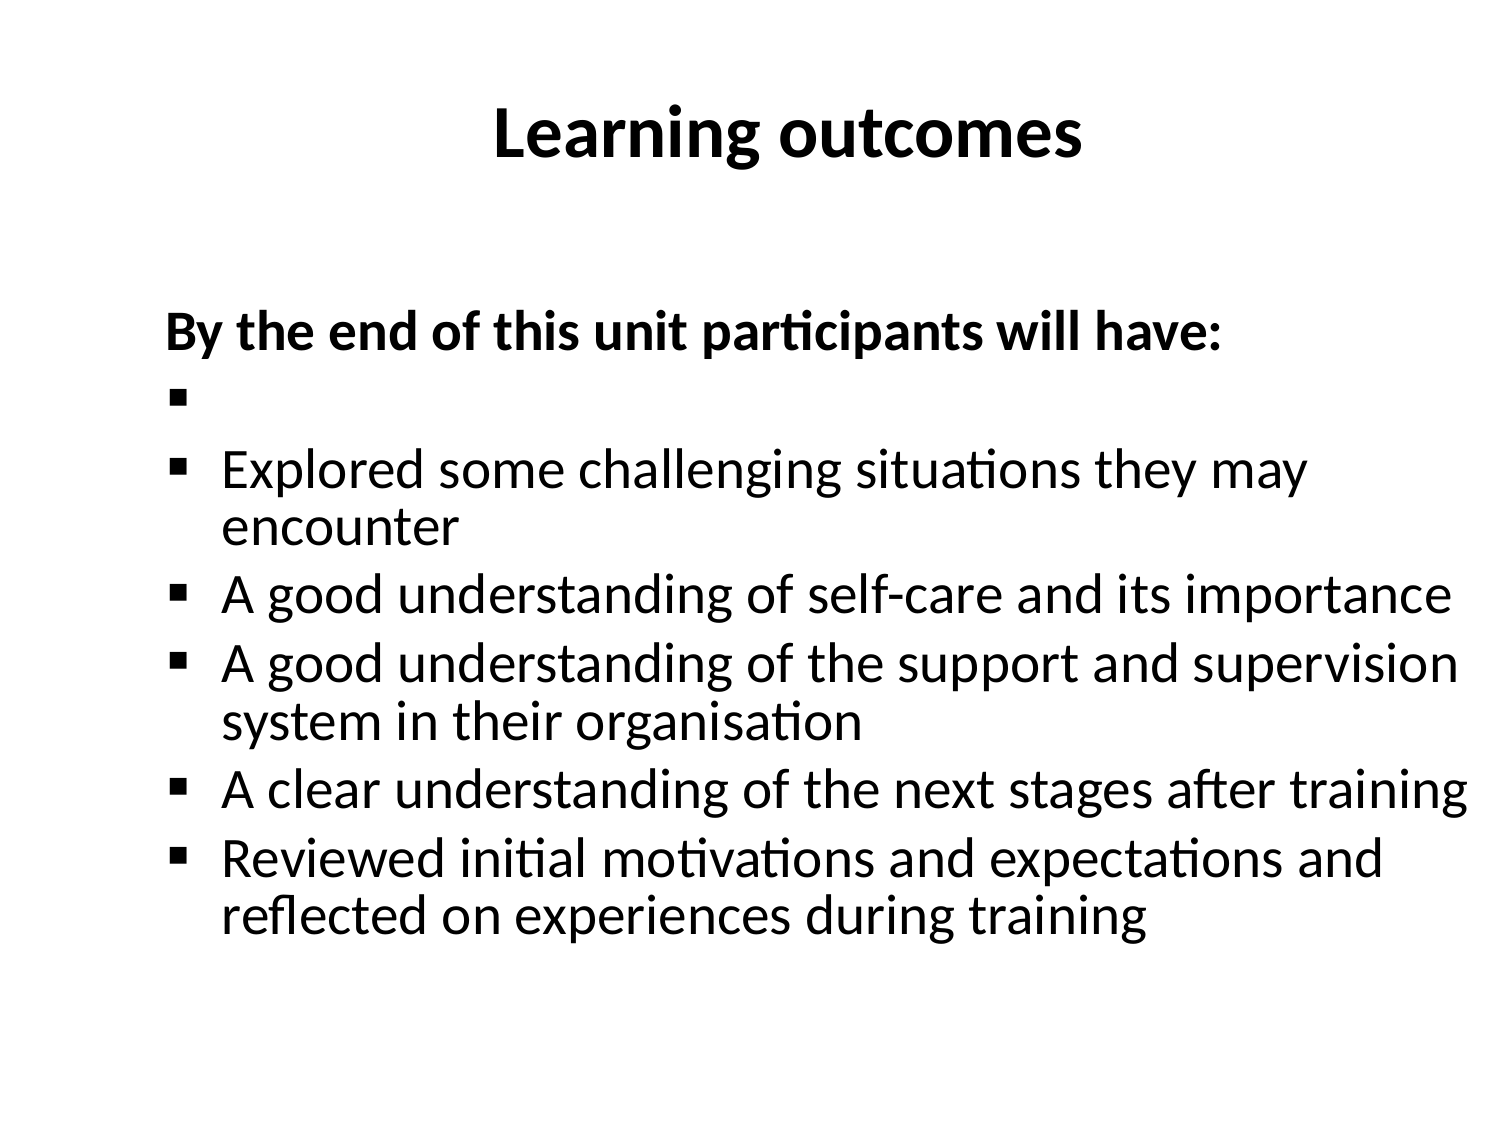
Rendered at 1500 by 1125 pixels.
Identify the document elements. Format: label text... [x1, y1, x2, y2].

title Learning outcomes [77, 45, 1500, 233]
list By the end of this unit participants will have: Explored some challenging situations they may encounter A good understanding of self-care and its importance A good understanding of the support and supervision system in their organisation A clear understanding of the next stages after training Reviewed initial motivations and expectations and reflected on experiences during training [150, 300, 1500, 1043]
